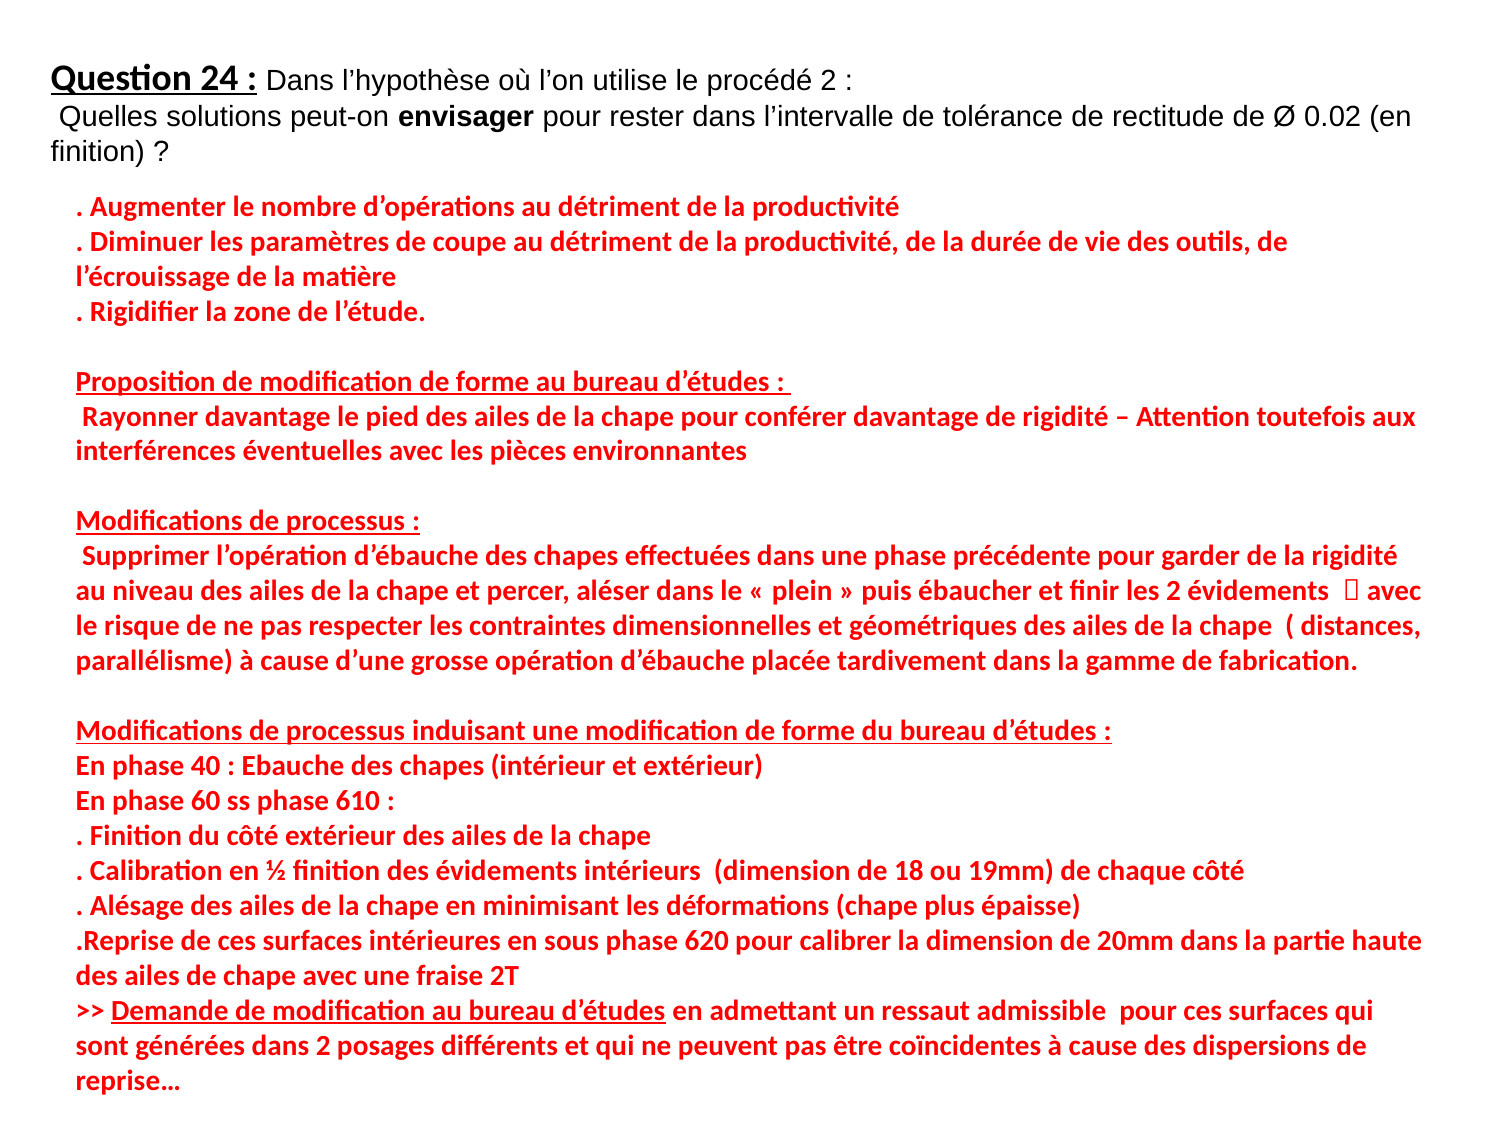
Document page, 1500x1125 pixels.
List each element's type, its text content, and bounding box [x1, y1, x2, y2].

text_box Question 24 : Dans l’hypothèse où l’on utilise le procédé 2 : Quelles solutions peut-on envisager pour rester dans l’intervalle de tolérance de rectitude de Ø 0.02 (en finition) ? [35, 45, 1463, 175]
text_box . Augmenter le nombre d’opérations au détriment de la productivité . Diminuer les paramètres de coupe au détriment de la productivité, de la durée de vie des outils, de l’écrouissage de la matière . Rigidifier la zone de l’étude. Proposition de modification de forme au bureau d’études : Rayonner davantage le pied des ailes de la chape pour conférer davantage de rigidité – Attention toutefois aux interférences éventuelles avec les pièces environnantes Modifications de processus : Supprimer l’opération d’ébauche des chapes effectuées dans une phase précédente pour garder de la rigidité au niveau des ailes de la chape et percer, aléser dans le « plein » puis ébaucher et finir les 2 évidements  avec le risque de ne pas respecter les contraintes dimensionnelles et géométriques des ailes de la chape ( distances, parallélisme) à cause d’une grosse opération d’ébauche placée tardivement dans la gamme de fabrication. Modifications de processus induisant une modification de forme du bureau d’études : En phase 40 : Ebauche des chapes (intérieur et extérieur) En phase 60 ss phase 610 : . Finition du côté extérieur des ailes de la chape . Calibration en ½ finition des évidements intérieurs (dimension de 18 ou 19mm) de chaque côté . Alésage des ailes de la chape en minimisant les déformations (chape plus épaisse) .Reprise de ces surfaces intérieures en sous phase 620 pour calibrer la dimension de 20mm dans la partie haute des ailes de chape avec une fraise 2T >> Demande de modification au bureau d’études en admettant un ressaut admissible pour ces surfaces qui sont générées dans 2 posages différents et qui ne peuvent pas être coïncidentes à cause des dispersions de reprise… [60, 179, 1444, 1104]
